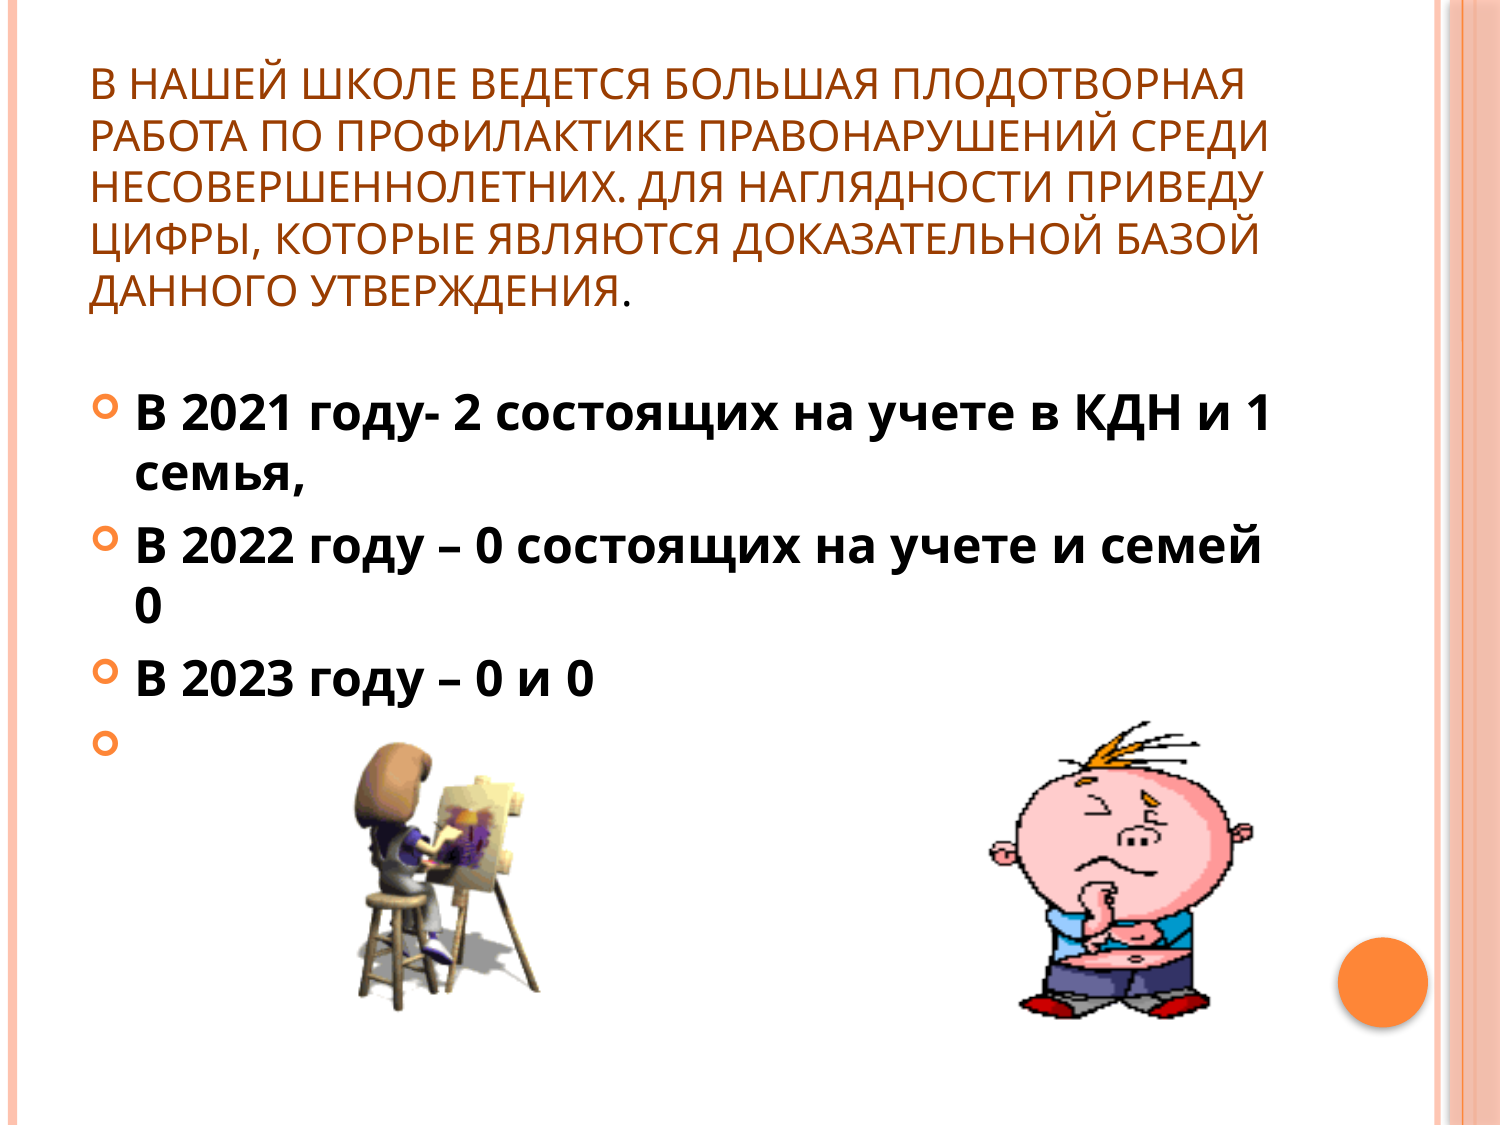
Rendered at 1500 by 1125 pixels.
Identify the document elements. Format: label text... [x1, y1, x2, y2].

title В нашей школе ведется большая плодотворная работа по профилактике правонарушений среди несовершеннолетних. Для наглядности приведу цифры, которые являются доказательной базой данного утверждения. [75, 45, 1300, 373]
picture [324, 739, 564, 1016]
list В 2021 году- 2 состоящих на учете в КДН и 1 семья, В 2022 году – 0 состоящих на учете и семей 0 В 2023 году – 0 и 0 [75, 373, 1300, 1062]
picture [950, 668, 1312, 1025]
